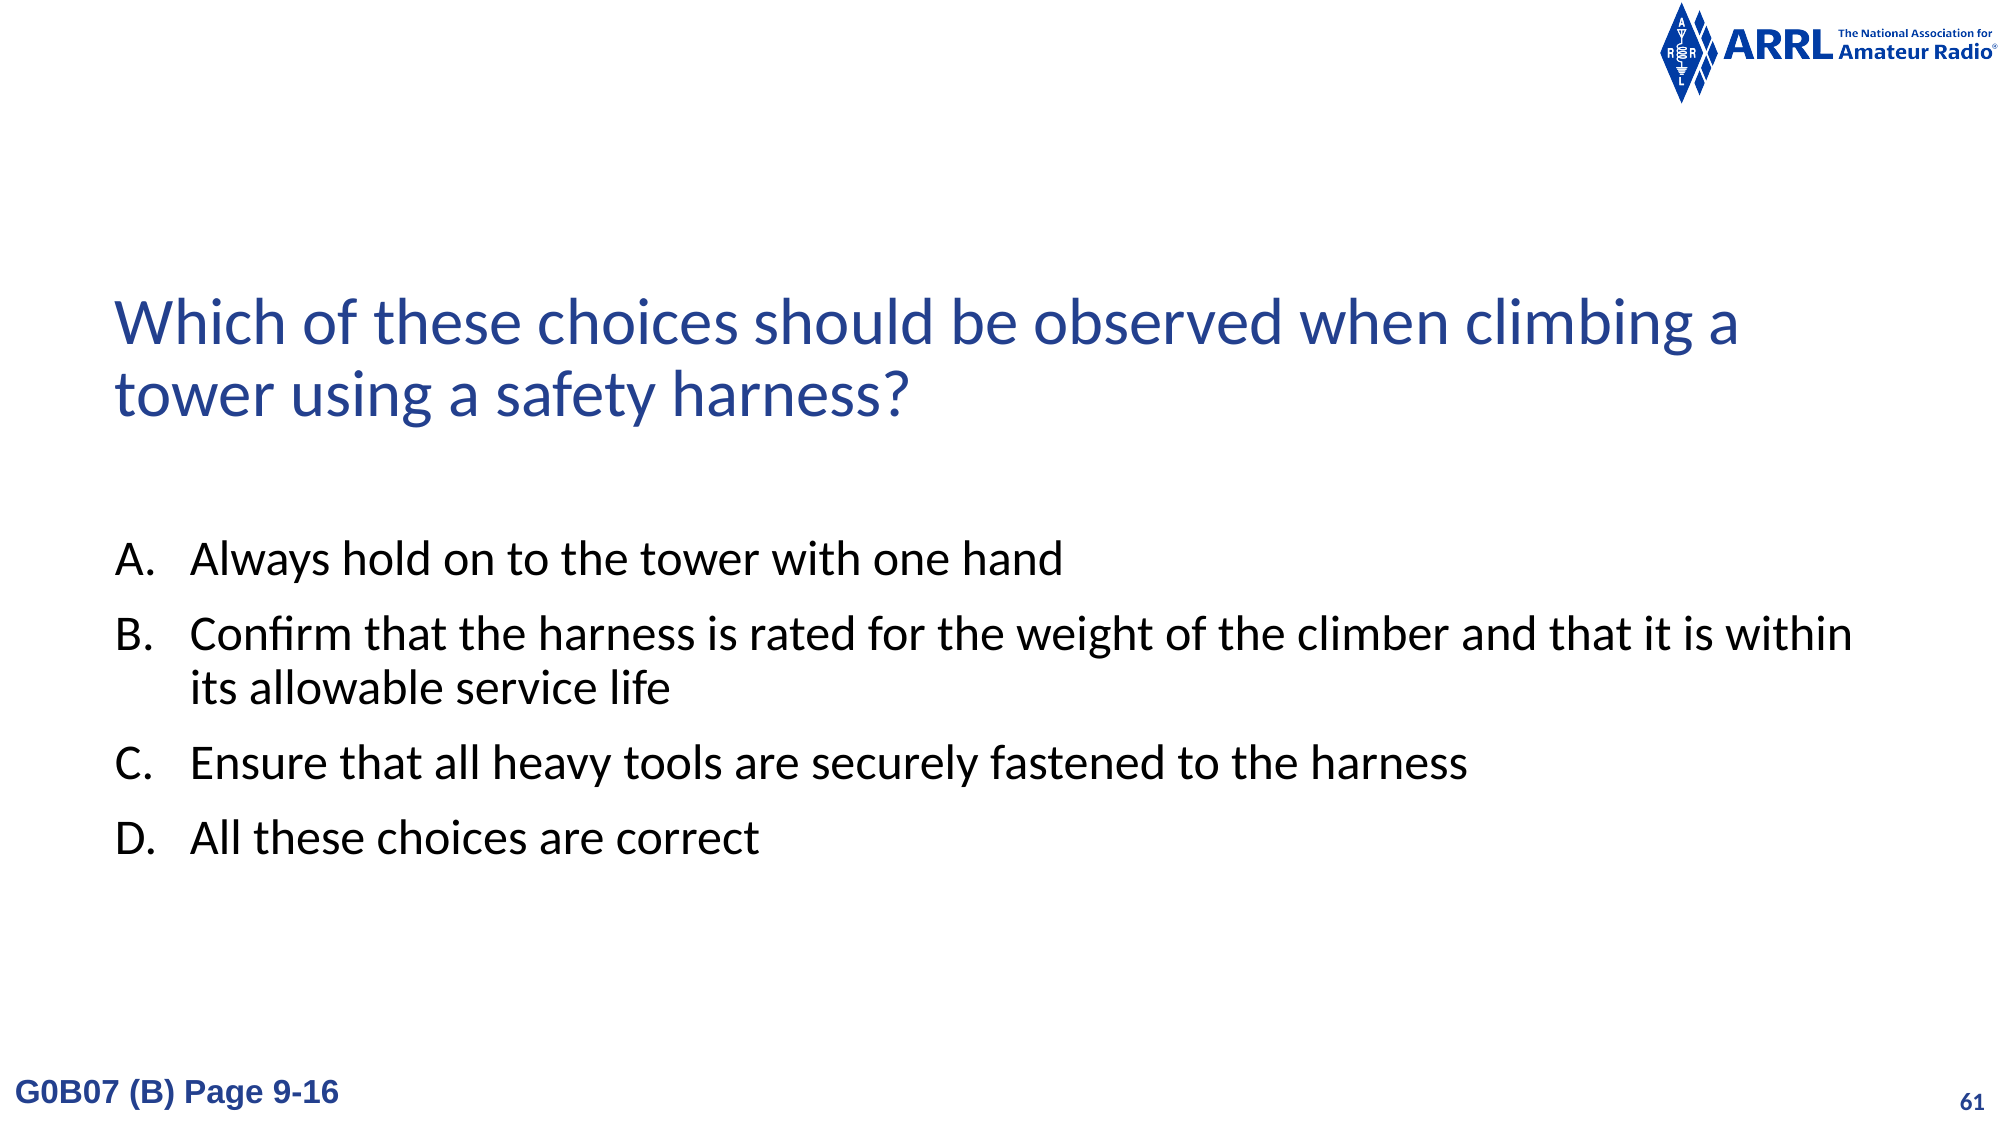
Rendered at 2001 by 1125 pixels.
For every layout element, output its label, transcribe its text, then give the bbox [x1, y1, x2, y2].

text_box 61 [1875, 1077, 2000, 1123]
picture [1658, 0, 1999, 106]
text_box G0B07 (B) Page 9-16 [0, 1062, 1313, 1118]
title Which of these choices should be observed when climbing a tower using a safety harness? [99, 249, 1900, 468]
list Always hold on to the tower with one hand Confirm that the harness is rated for the weight of the climber and that it is within its allowable service life Ensure that all heavy tools are securely fastened to the harness All these choices are correct [99, 525, 1900, 1005]
